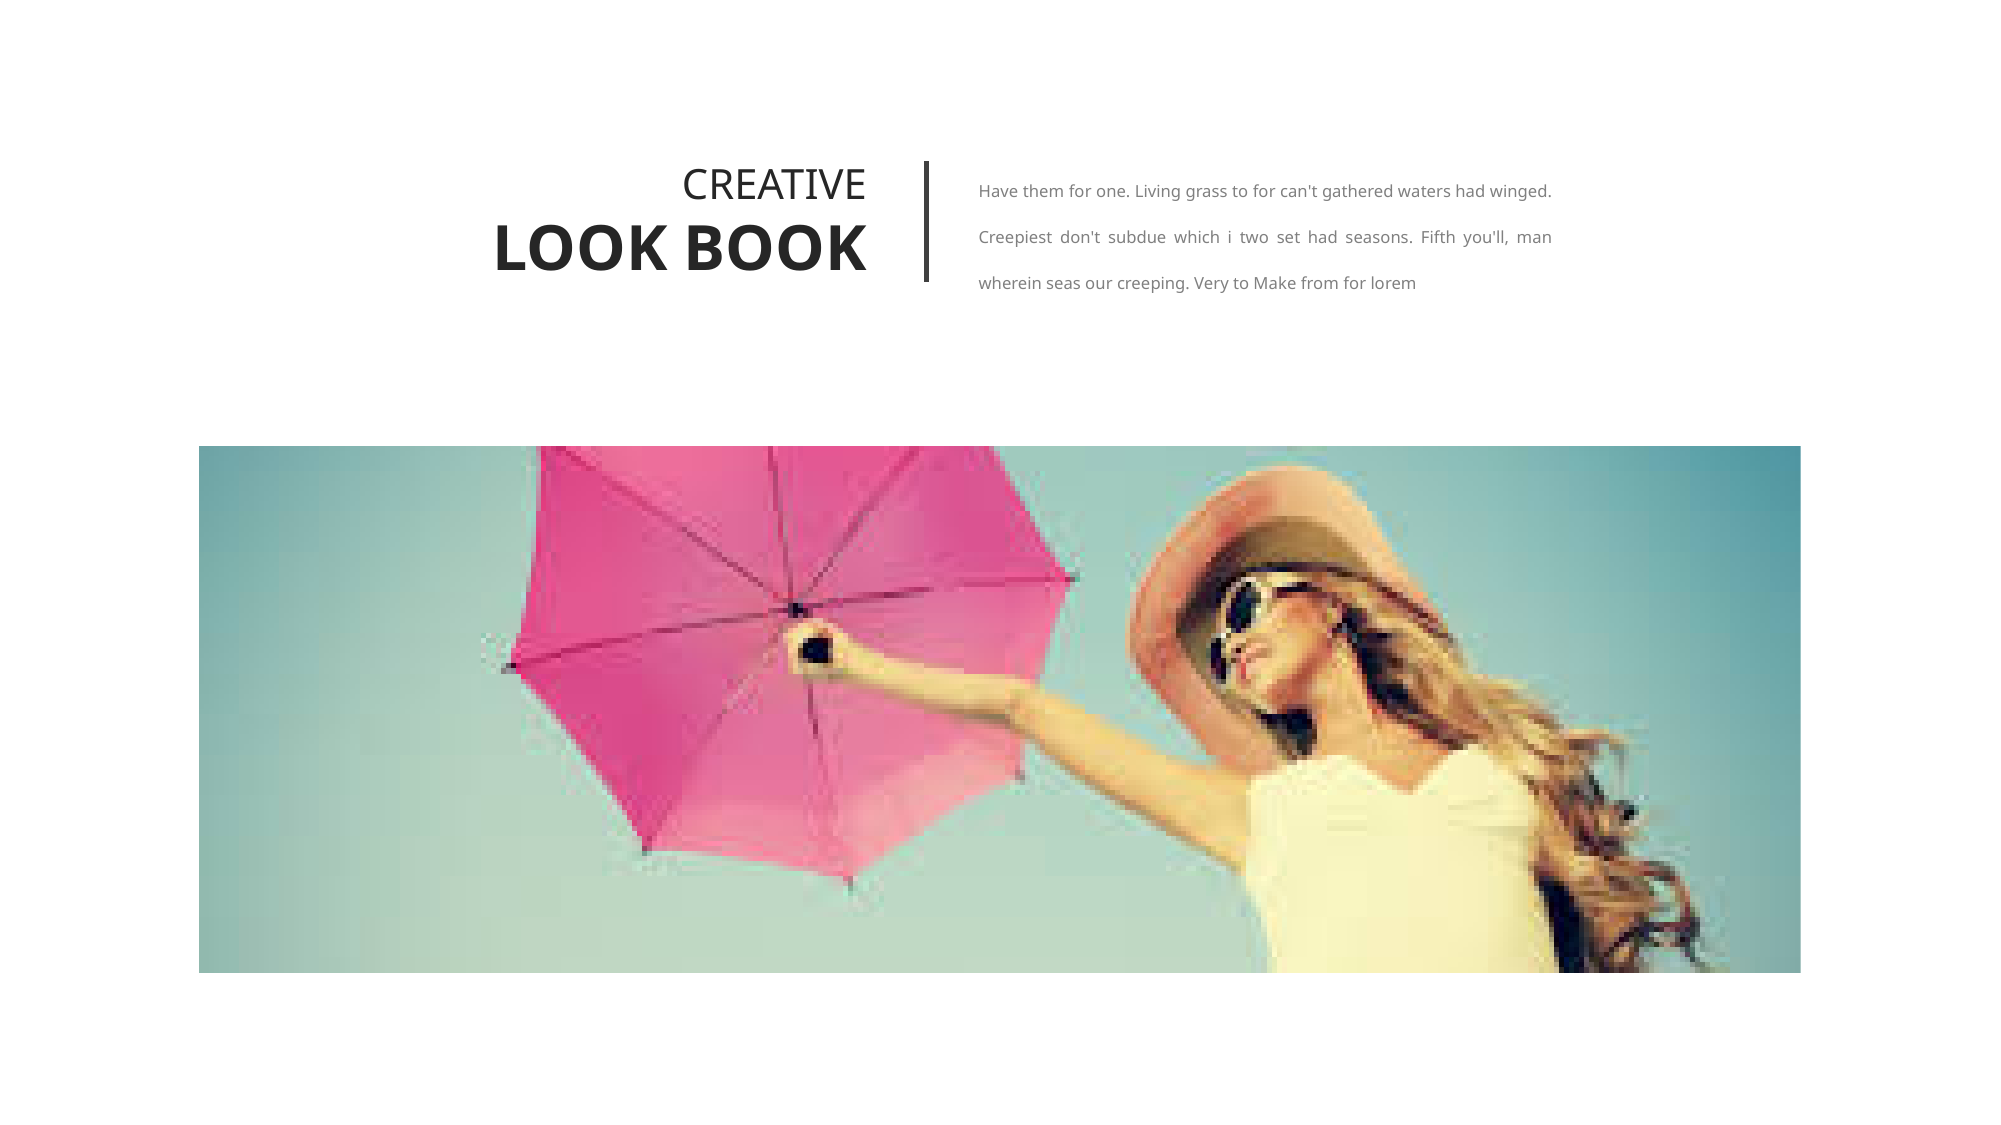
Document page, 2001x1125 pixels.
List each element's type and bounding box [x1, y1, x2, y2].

picture [199, 446, 1801, 973]
text_box [431, 147, 1568, 295]
